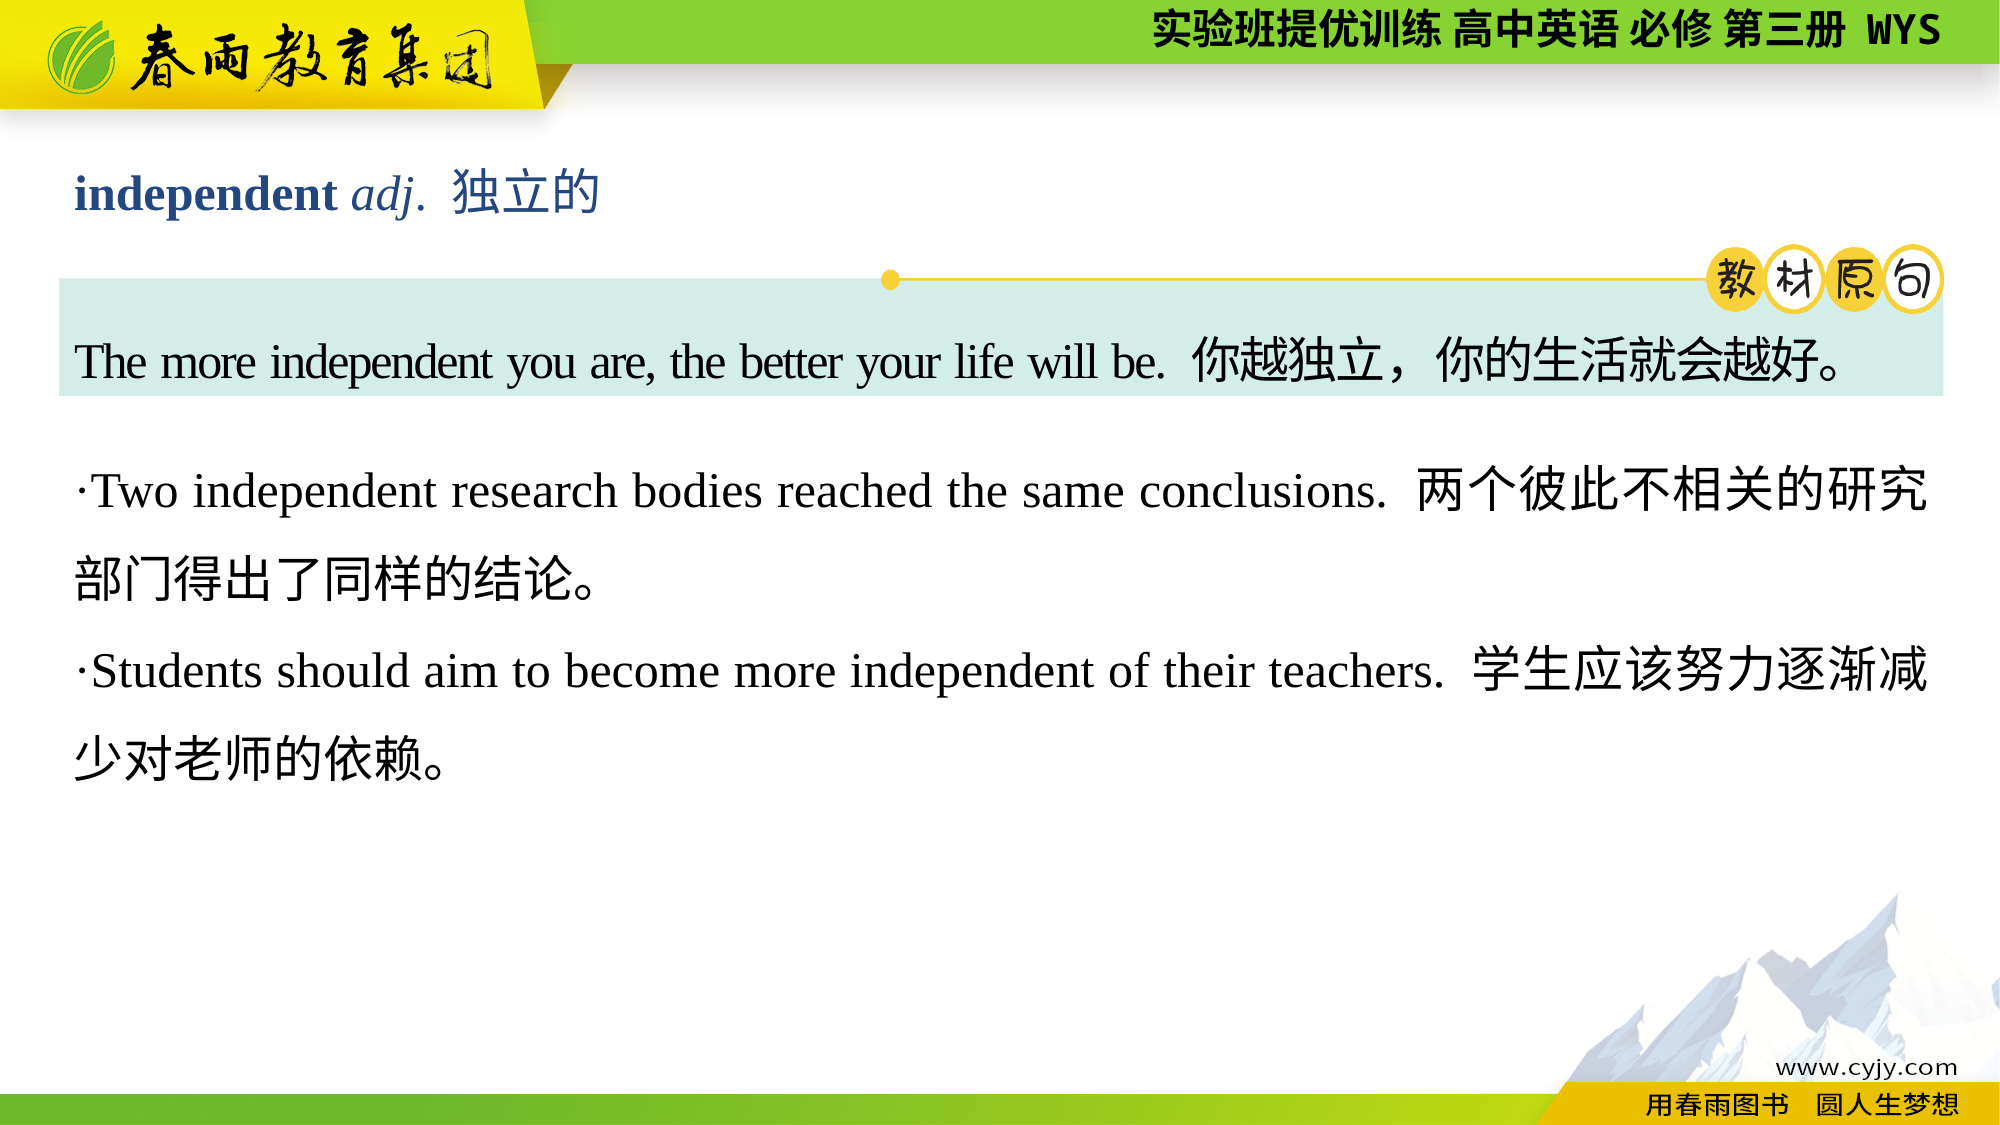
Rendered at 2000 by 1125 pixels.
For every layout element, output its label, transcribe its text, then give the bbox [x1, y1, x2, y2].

text_box ·Two independent research bodies reached the same conclusions. 两个彼此不相关的研究部门得出了同样的结论。 ·Students should aim to become more independent of their teachers. 学生应该努力逐渐减少对老师的依赖。 [59, 420, 1944, 795]
picture [0, 0, 2000, 1125]
text_box The more independent you are, the better your life will be. 你越独立，你的生活就会越好。 [59, 278, 1944, 396]
list independent adj. 独立的 [59, 122, 1944, 217]
